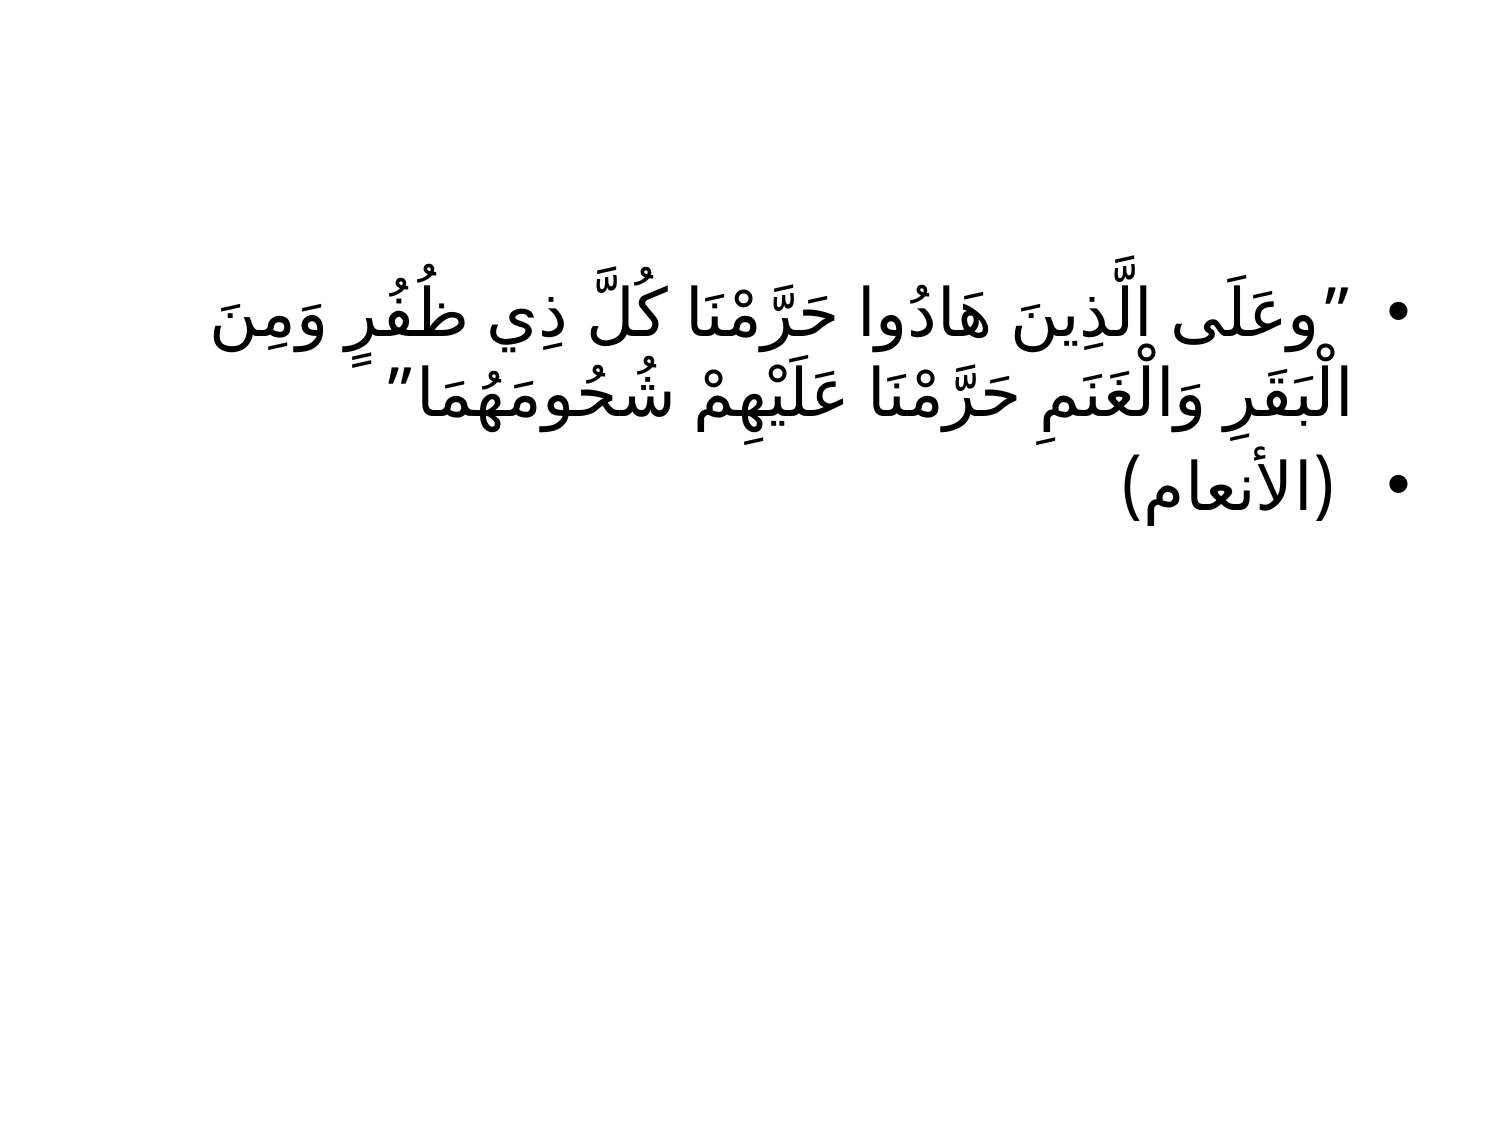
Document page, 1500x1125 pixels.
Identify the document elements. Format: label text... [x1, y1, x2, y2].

list ”وعَلَى الَّذِينَ هَادُوا حَرَّمْنَا كُلَّ ذِي ظُفُرٍ وَمِنَ الْبَقَرِ وَالْغَنَمِ حَرَّمْنَا عَلَيْهِمْ شُحُومَهُمَا” (الأنعام) [75, 262, 1425, 1005]
